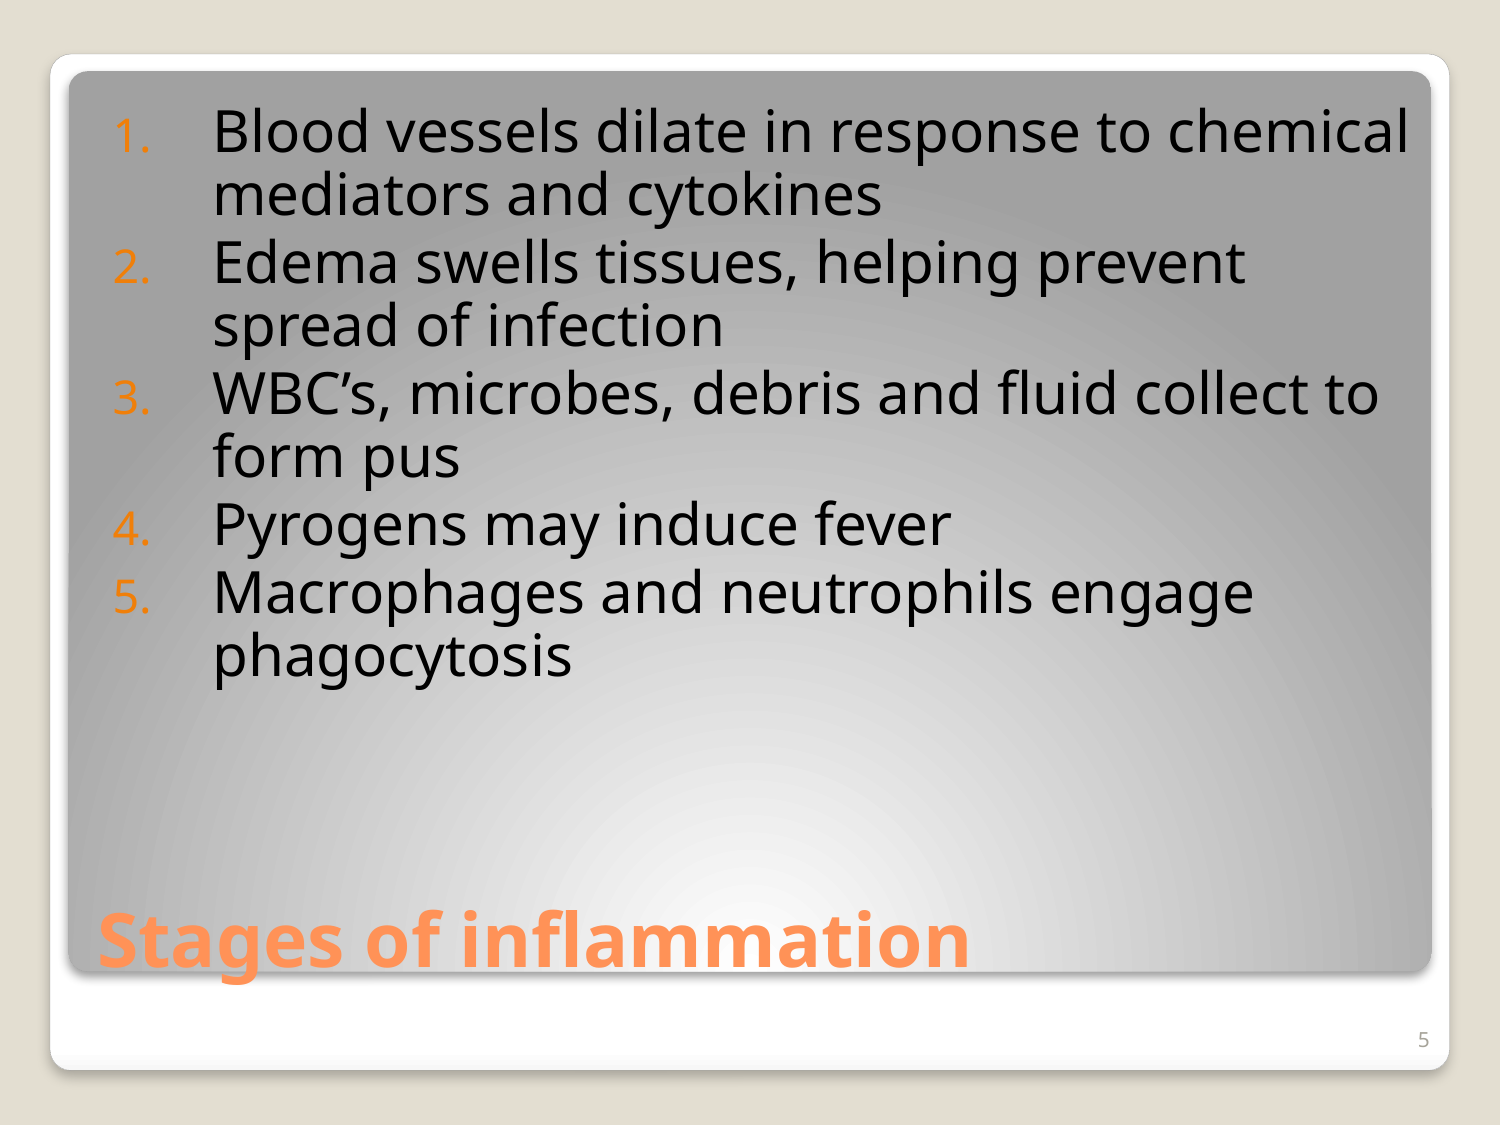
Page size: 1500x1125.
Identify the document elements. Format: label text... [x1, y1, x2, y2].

list Blood vessels dilate in response to chemical mediators and cytokines Edema swells tissues, helping prevent spread of infection WBC’s, microbes, debris and fluid collect to form pus Pyrogens may induce fever Macrophages and neutrophils engage phagocytosis [82, 86, 1425, 774]
slide_number 5 [1369, 1002, 1445, 1063]
title Stages of inflammation [82, 817, 1425, 990]
